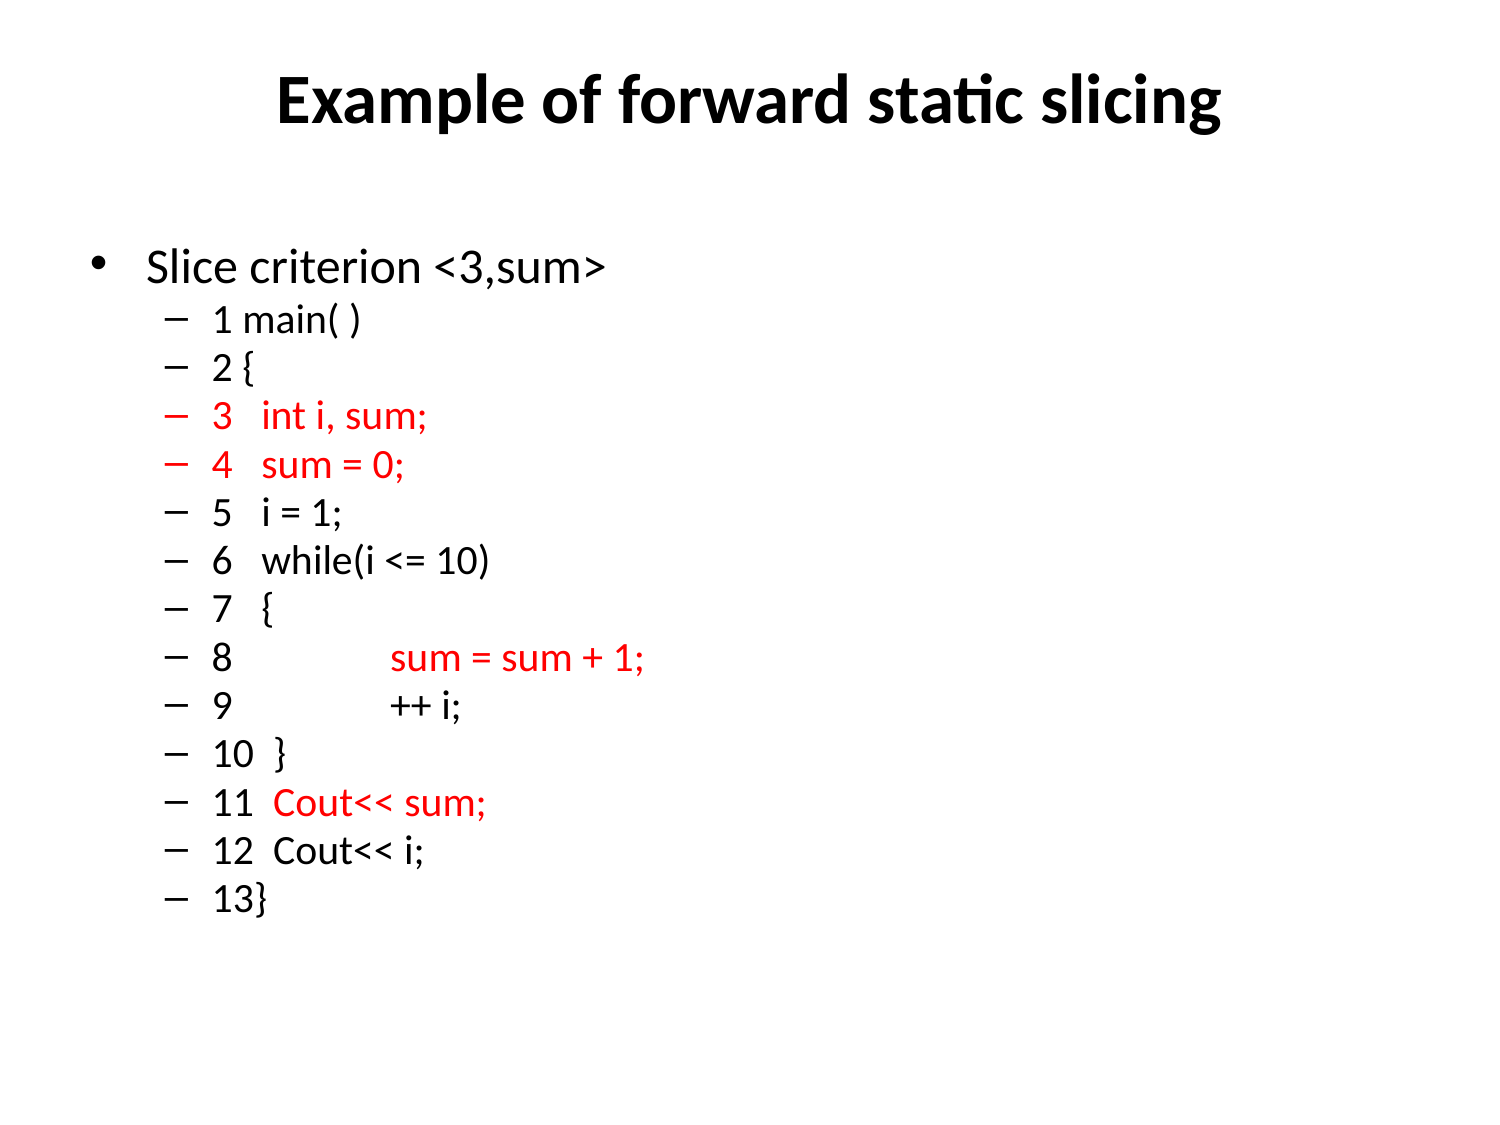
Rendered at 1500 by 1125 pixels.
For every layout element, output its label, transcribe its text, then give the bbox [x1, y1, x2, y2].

text_box Slice criterion <3,sum> 1 main( ) 2 { 3 int i, sum; 4 sum = 0; 5 i = 1; 6 while(i <= 10) 7 { 8 sum = sum + 1; 9 ++ i; 10 } 11 Cout<< sum; 12 Cout<< i; 13} [74, 237, 1425, 963]
text_box Example of forward static slicing [74, 45, 1425, 233]
